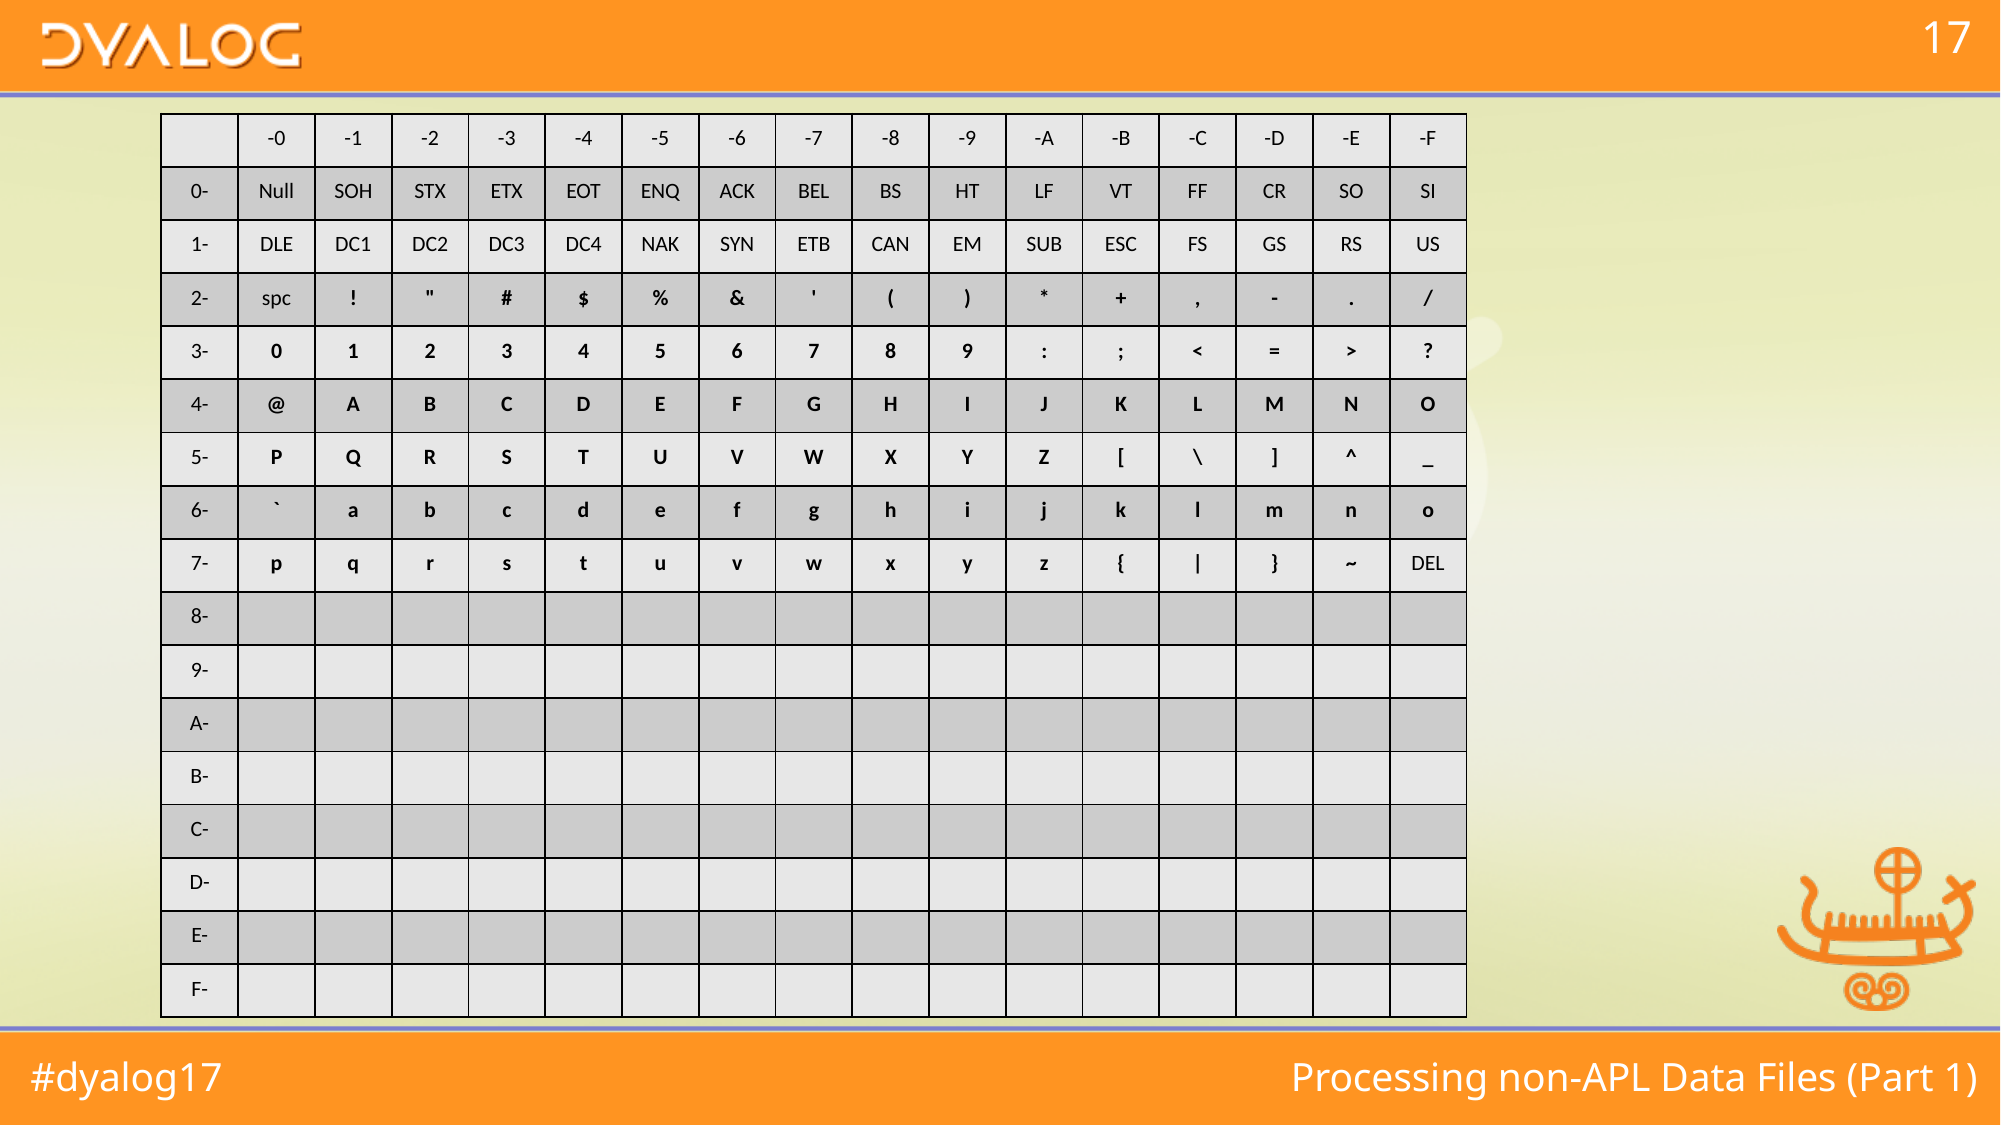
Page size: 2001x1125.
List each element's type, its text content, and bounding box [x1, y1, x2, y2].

table_cell u [623, 540, 698, 591]
table_cell [469, 805, 544, 857]
table_cell P [239, 433, 314, 485]
table_cell [ [1083, 433, 1158, 485]
table_cell D [546, 380, 621, 432]
table_cell [316, 752, 391, 804]
table_cell [1314, 646, 1389, 697]
table_cell SUB [1007, 221, 1082, 272]
table_cell [853, 646, 928, 697]
table_cell SI [1391, 168, 1466, 219]
table_cell [239, 646, 314, 697]
table_cell V [700, 433, 775, 485]
table_cell [1391, 965, 1466, 1016]
table_cell f [700, 487, 775, 538]
table_cell | [1160, 540, 1235, 591]
table_cell & [700, 274, 775, 325]
table_header -3 [469, 115, 544, 166]
table_cell US [1391, 221, 1466, 272]
table_cell x [853, 540, 928, 591]
table_cell [623, 912, 698, 963]
table_cell [776, 752, 851, 804]
table_cell [1237, 859, 1312, 910]
table_cell [776, 646, 851, 697]
table_cell [1314, 912, 1389, 963]
table_cell e [623, 487, 698, 538]
table_header -7 [776, 115, 851, 166]
table_cell [776, 912, 851, 963]
table_cell [1083, 912, 1158, 963]
table_cell [316, 859, 391, 910]
table_cell l [1160, 487, 1235, 538]
table_cell m [1237, 487, 1312, 538]
table_cell y [930, 540, 1005, 591]
table_cell 2 [393, 327, 468, 378]
table_cell FS [1160, 221, 1235, 272]
table_cell F [700, 380, 775, 432]
table_cell [1237, 593, 1312, 644]
table_cell [1314, 859, 1389, 910]
table_cell [393, 965, 468, 1016]
table_cell [1314, 593, 1389, 644]
table_cell O [1391, 380, 1466, 432]
table_cell 2- [162, 274, 237, 325]
table_cell DEL [1391, 540, 1466, 591]
table_cell EM [930, 221, 1005, 272]
table_cell [623, 593, 698, 644]
table_cell 1- [162, 221, 237, 272]
table_cell [930, 965, 1005, 1016]
table_cell [469, 859, 544, 910]
table_cell ( [853, 274, 928, 325]
table_cell STX [393, 168, 468, 219]
table_cell [1007, 912, 1082, 963]
table_cell [316, 912, 391, 963]
table_cell CR [1237, 168, 1312, 219]
table_cell ` [239, 487, 314, 538]
table_cell r [393, 540, 468, 591]
table_cell ETX [469, 168, 544, 219]
table_cell . [1314, 274, 1389, 325]
table_cell [1237, 965, 1312, 1016]
table_cell F- [162, 965, 237, 1016]
table_cell 6- [162, 487, 237, 538]
table_cell [546, 646, 621, 697]
table_cell w [776, 540, 851, 591]
table_cell q [316, 540, 391, 591]
table_cell J [1007, 380, 1082, 432]
table_cell z [1007, 540, 1082, 591]
table_cell CAN [853, 221, 928, 272]
table_cell ETB [776, 221, 851, 272]
table_cell j [1007, 487, 1082, 538]
table_cell t [546, 540, 621, 591]
table_cell [930, 805, 1005, 857]
table_cell R [393, 433, 468, 485]
table_cell ) [930, 274, 1005, 325]
table_cell [393, 912, 468, 963]
table_cell [393, 699, 468, 751]
table_cell \ [1160, 433, 1235, 485]
table_cell [930, 646, 1005, 697]
table_cell 8- [162, 593, 237, 644]
table_cell [1083, 859, 1158, 910]
table_cell [623, 859, 698, 910]
table_cell , [1160, 274, 1235, 325]
table_cell [1391, 912, 1466, 963]
table_cell i [930, 487, 1005, 538]
table_cell n [1314, 487, 1389, 538]
table_cell ] [1237, 433, 1312, 485]
table_cell [239, 699, 314, 751]
table_cell C- [162, 805, 237, 857]
table_cell E [623, 380, 698, 432]
table_cell 9 [930, 327, 1005, 378]
table_cell [1237, 646, 1312, 697]
table_cell [853, 752, 928, 804]
table_cell [776, 859, 851, 910]
table_header -0 [239, 115, 314, 166]
table_cell M [1237, 380, 1312, 432]
table_cell [1160, 912, 1235, 963]
table_cell [930, 912, 1005, 963]
table_cell [546, 912, 621, 963]
table_cell o [1391, 487, 1466, 538]
table_cell } [1237, 540, 1312, 591]
table_cell [546, 805, 621, 857]
table_cell VT [1083, 168, 1158, 219]
table_cell - [1237, 274, 1312, 325]
table_cell $ [546, 274, 621, 325]
table_cell [930, 699, 1005, 751]
table_cell [930, 593, 1005, 644]
table_cell 5- [162, 433, 237, 485]
table_cell _ [1391, 433, 1466, 485]
table_cell " [393, 274, 468, 325]
table_cell k [1083, 487, 1158, 538]
table_cell [930, 859, 1005, 910]
table_cell N [1314, 380, 1389, 432]
table_cell [1083, 805, 1158, 857]
table_cell H [853, 380, 928, 432]
table_cell 4 [546, 327, 621, 378]
table_cell [316, 593, 391, 644]
table_cell 9- [162, 646, 237, 697]
table_cell [1083, 646, 1158, 697]
table_cell [700, 912, 775, 963]
table_cell [546, 965, 621, 1016]
table_cell Z [1007, 433, 1082, 485]
table_cell [1160, 965, 1235, 1016]
table_cell BEL [776, 168, 851, 219]
table_cell # [469, 274, 544, 325]
table_cell [700, 805, 775, 857]
table_cell 3 [469, 327, 544, 378]
table_cell [1007, 805, 1082, 857]
table_cell NAK [623, 221, 698, 272]
table_cell [853, 699, 928, 751]
table_header -B [1083, 115, 1158, 166]
table_cell ; [1083, 327, 1158, 378]
table_cell > [1314, 327, 1389, 378]
table_cell [1160, 859, 1235, 910]
table_header -C [1160, 115, 1235, 166]
table_cell [1083, 752, 1158, 804]
table_cell DC2 [393, 221, 468, 272]
table_cell 4- [162, 380, 237, 432]
table_cell [1391, 752, 1466, 804]
table_cell [393, 805, 468, 857]
table_cell [393, 859, 468, 910]
table_header -8 [853, 115, 928, 166]
table_cell 8 [853, 327, 928, 378]
table_cell [1391, 593, 1466, 644]
table_cell [393, 593, 468, 644]
table_cell 3- [162, 327, 237, 378]
table_cell [623, 752, 698, 804]
table_cell [623, 805, 698, 857]
table_cell [700, 646, 775, 697]
table_cell 5 [623, 327, 698, 378]
table_cell B- [162, 752, 237, 804]
table_cell [853, 805, 928, 857]
table_cell EOT [546, 168, 621, 219]
table_cell HT [930, 168, 1005, 219]
table_cell [239, 805, 314, 857]
table_cell SOH [316, 168, 391, 219]
table_cell Q [316, 433, 391, 485]
table_cell [623, 646, 698, 697]
table_cell [930, 752, 1005, 804]
table_cell G [776, 380, 851, 432]
table_cell g [776, 487, 851, 538]
table_cell ? [1391, 327, 1466, 378]
table_cell [853, 912, 928, 963]
table_header -F [1391, 115, 1466, 166]
table_cell / [1391, 274, 1466, 325]
table_cell S [469, 433, 544, 485]
table_cell b [393, 487, 468, 538]
table_cell [239, 593, 314, 644]
table_cell [1237, 912, 1312, 963]
table_cell [1160, 646, 1235, 697]
table_cell ENQ [623, 168, 698, 219]
table_cell v [700, 540, 775, 591]
table_cell [1237, 805, 1312, 857]
table_cell [776, 965, 851, 1016]
table_cell RS [1314, 221, 1389, 272]
table_cell [546, 593, 621, 644]
table_cell @ [239, 380, 314, 432]
table_cell [1083, 593, 1158, 644]
table_header -1 [316, 115, 391, 166]
table_header -9 [930, 115, 1005, 166]
table_cell c [469, 487, 544, 538]
table_cell [469, 965, 544, 1016]
table_cell [1314, 965, 1389, 1016]
table_cell Y [930, 433, 1005, 485]
table_cell T [546, 433, 621, 485]
table_cell SO [1314, 168, 1389, 219]
table_cell 7 [776, 327, 851, 378]
table_cell spc [239, 274, 314, 325]
table_cell [1391, 805, 1466, 857]
table_cell [316, 965, 391, 1016]
table_cell DC3 [469, 221, 544, 272]
table_cell [239, 965, 314, 1016]
table_cell E- [162, 912, 237, 963]
table_cell [1391, 699, 1466, 751]
table_cell 7- [162, 540, 237, 591]
table_cell [1007, 752, 1082, 804]
table_cell [1391, 859, 1466, 910]
table_cell 1 [316, 327, 391, 378]
table_cell [1160, 805, 1235, 857]
table_cell [239, 912, 314, 963]
table_cell [623, 965, 698, 1016]
table_cell [700, 859, 775, 910]
table_cell GS [1237, 221, 1312, 272]
picture [0, 0, 2001, 1125]
table_cell 6 [700, 327, 775, 378]
table_cell [700, 965, 775, 1016]
table_cell A [316, 380, 391, 432]
table_cell L [1160, 380, 1235, 432]
table_cell : [1007, 327, 1082, 378]
table_cell [1007, 965, 1082, 1016]
table_cell [316, 646, 391, 697]
table_cell K [1083, 380, 1158, 432]
table_cell [469, 912, 544, 963]
table_cell % [623, 274, 698, 325]
table_header [162, 115, 237, 166]
table_cell s [469, 540, 544, 591]
table_cell DLE [239, 221, 314, 272]
table_cell [469, 593, 544, 644]
table_cell h [853, 487, 928, 538]
table_cell [469, 752, 544, 804]
table_cell [776, 593, 851, 644]
table_cell [1237, 752, 1312, 804]
table_cell ! [316, 274, 391, 325]
table_cell U [623, 433, 698, 485]
table_cell FF [1160, 168, 1235, 219]
table_cell B [393, 380, 468, 432]
table_cell D- [162, 859, 237, 910]
table_cell [239, 752, 314, 804]
table_cell [1083, 699, 1158, 751]
table_cell ^ [1314, 433, 1389, 485]
table_header -A [1007, 115, 1082, 166]
table_header -D [1237, 115, 1312, 166]
table_cell X [853, 433, 928, 485]
table_cell [393, 752, 468, 804]
table_cell A- [162, 699, 237, 751]
table_cell [853, 965, 928, 1016]
table_cell [469, 699, 544, 751]
table_header -E [1314, 115, 1389, 166]
table_cell DC4 [546, 221, 621, 272]
table_cell < [1160, 327, 1235, 378]
table_cell LF [1007, 168, 1082, 219]
table_cell [700, 699, 775, 751]
table_cell d [546, 487, 621, 538]
table_cell W [776, 433, 851, 485]
table_cell [1314, 699, 1389, 751]
table_cell { [1083, 540, 1158, 591]
table_cell = [1237, 327, 1312, 378]
table_cell [623, 699, 698, 751]
table_cell [393, 646, 468, 697]
table_cell [853, 859, 928, 910]
table_cell ~ [1314, 540, 1389, 591]
table_cell [776, 699, 851, 751]
table_cell Null [239, 168, 314, 219]
table_cell [239, 859, 314, 910]
table_cell ESC [1083, 221, 1158, 272]
table_cell [1237, 699, 1312, 751]
table_cell 0- [162, 168, 237, 219]
table_cell + [1083, 274, 1158, 325]
table_cell [546, 699, 621, 751]
table_cell [1160, 699, 1235, 751]
table_cell ACK [700, 168, 775, 219]
table_cell BS [853, 168, 928, 219]
table_cell [700, 752, 775, 804]
table_cell [546, 752, 621, 804]
table_cell [1314, 805, 1389, 857]
table_cell 0 [239, 327, 314, 378]
table_cell a [316, 487, 391, 538]
table_cell p [239, 540, 314, 591]
table_cell [1160, 593, 1235, 644]
table_cell [316, 699, 391, 751]
table_cell DC1 [316, 221, 391, 272]
table_cell [1007, 859, 1082, 910]
table_header -6 [700, 115, 775, 166]
table_cell [700, 593, 775, 644]
table_header -4 [546, 115, 621, 166]
table_cell [1314, 752, 1389, 804]
table_cell ' [776, 274, 851, 325]
table_cell [853, 593, 928, 644]
table_cell [546, 859, 621, 910]
table_cell [469, 646, 544, 697]
table_cell [1007, 593, 1082, 644]
table_cell [1007, 646, 1082, 697]
table_cell [776, 805, 851, 857]
table_cell SYN [700, 221, 775, 272]
table_cell [1391, 646, 1466, 697]
table_cell I [930, 380, 1005, 432]
table_cell [1160, 752, 1235, 804]
table_header -5 [623, 115, 698, 166]
table_header -2 [393, 115, 468, 166]
table_cell [1007, 699, 1082, 751]
table_cell * [1007, 274, 1082, 325]
table_cell C [469, 380, 544, 432]
table_cell [316, 805, 391, 857]
table_cell [1083, 965, 1158, 1016]
